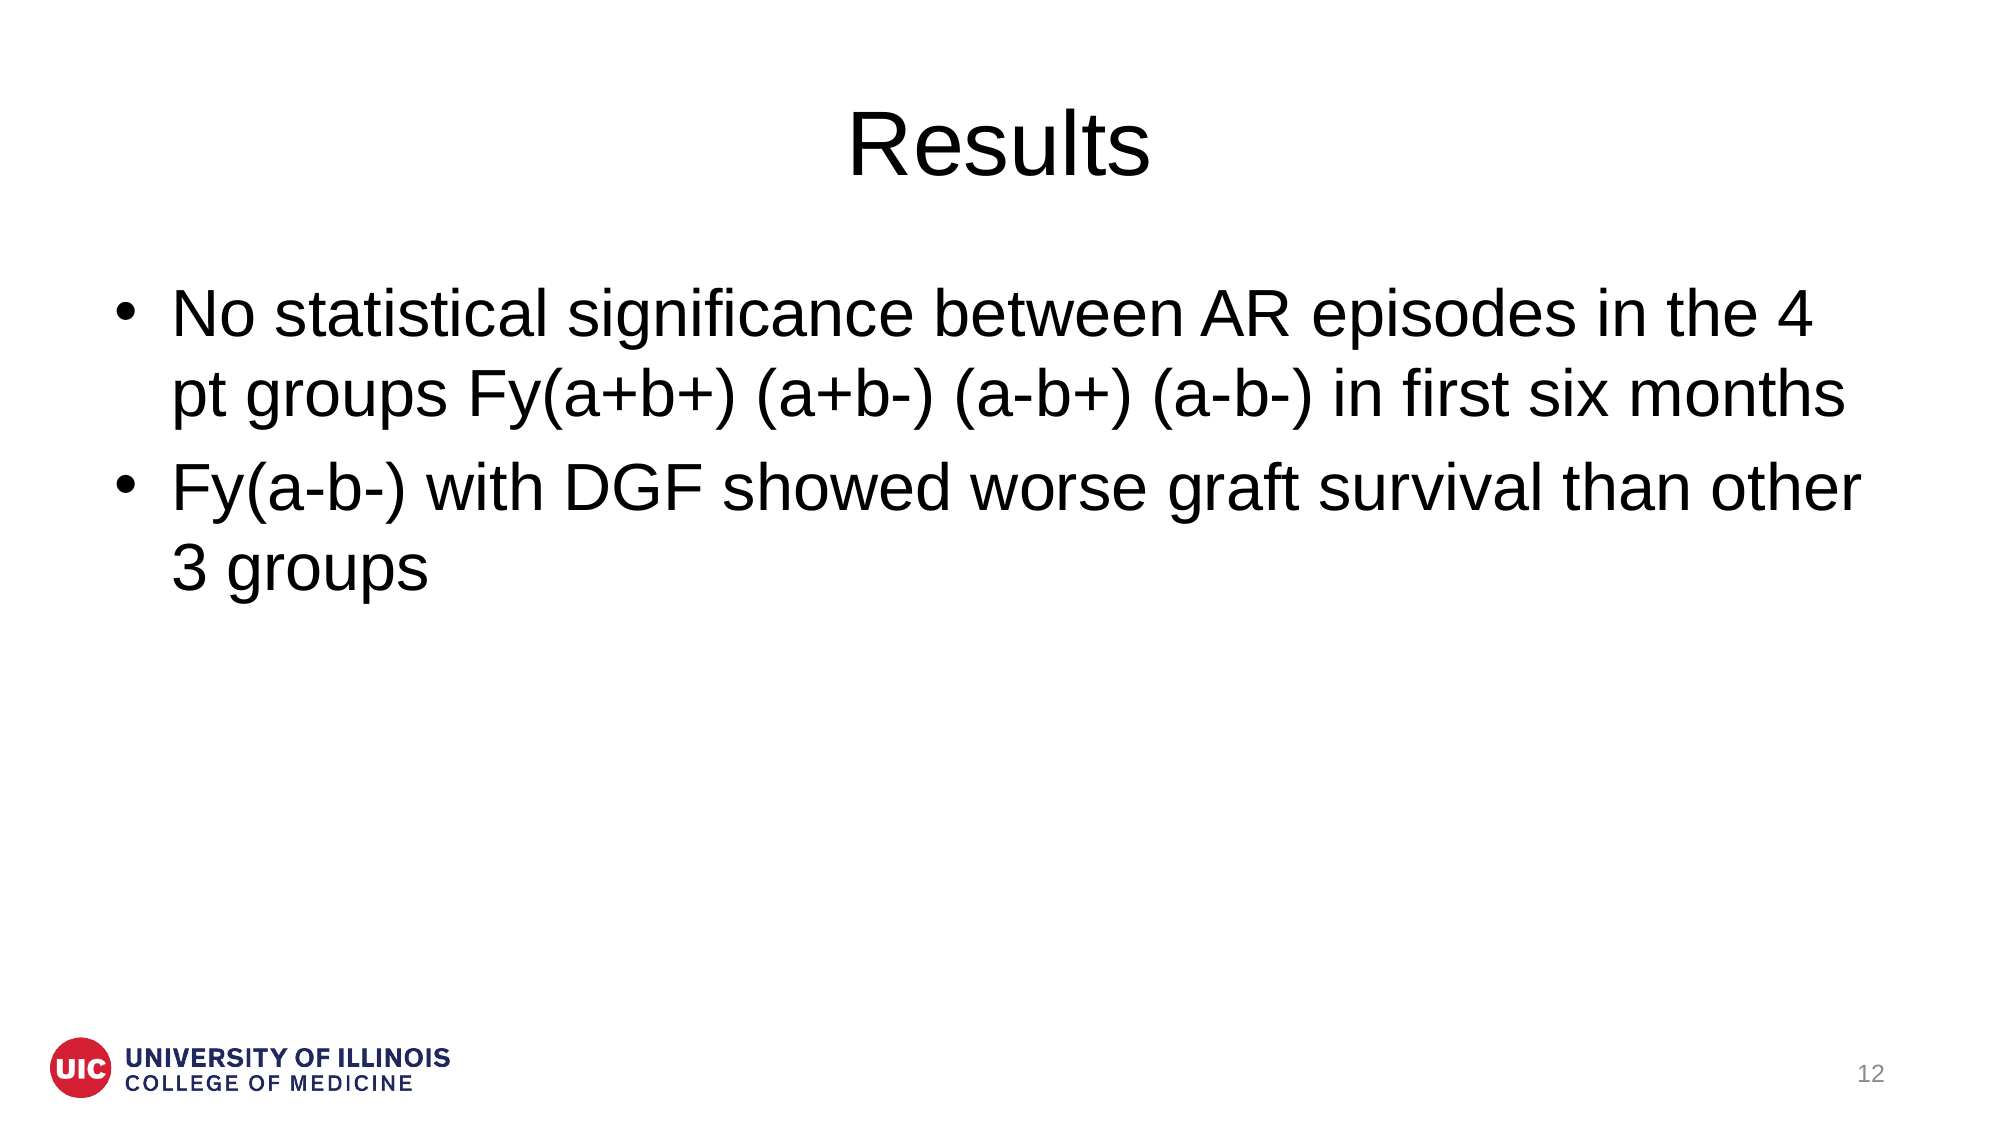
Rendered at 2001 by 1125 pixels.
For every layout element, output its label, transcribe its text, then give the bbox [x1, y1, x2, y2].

list No statistical significance between AR episodes in the 4 pt groups Fy(a+b+) (a+b-) (a-b+) (a-b-) in first six months Fy(a-b-) with DGF showed worse graft survival than other 3 groups [99, 262, 1900, 1005]
slide_number 12 [1433, 1042, 1900, 1103]
title Results [99, 45, 1900, 233]
picture [50, 1037, 450, 1098]
